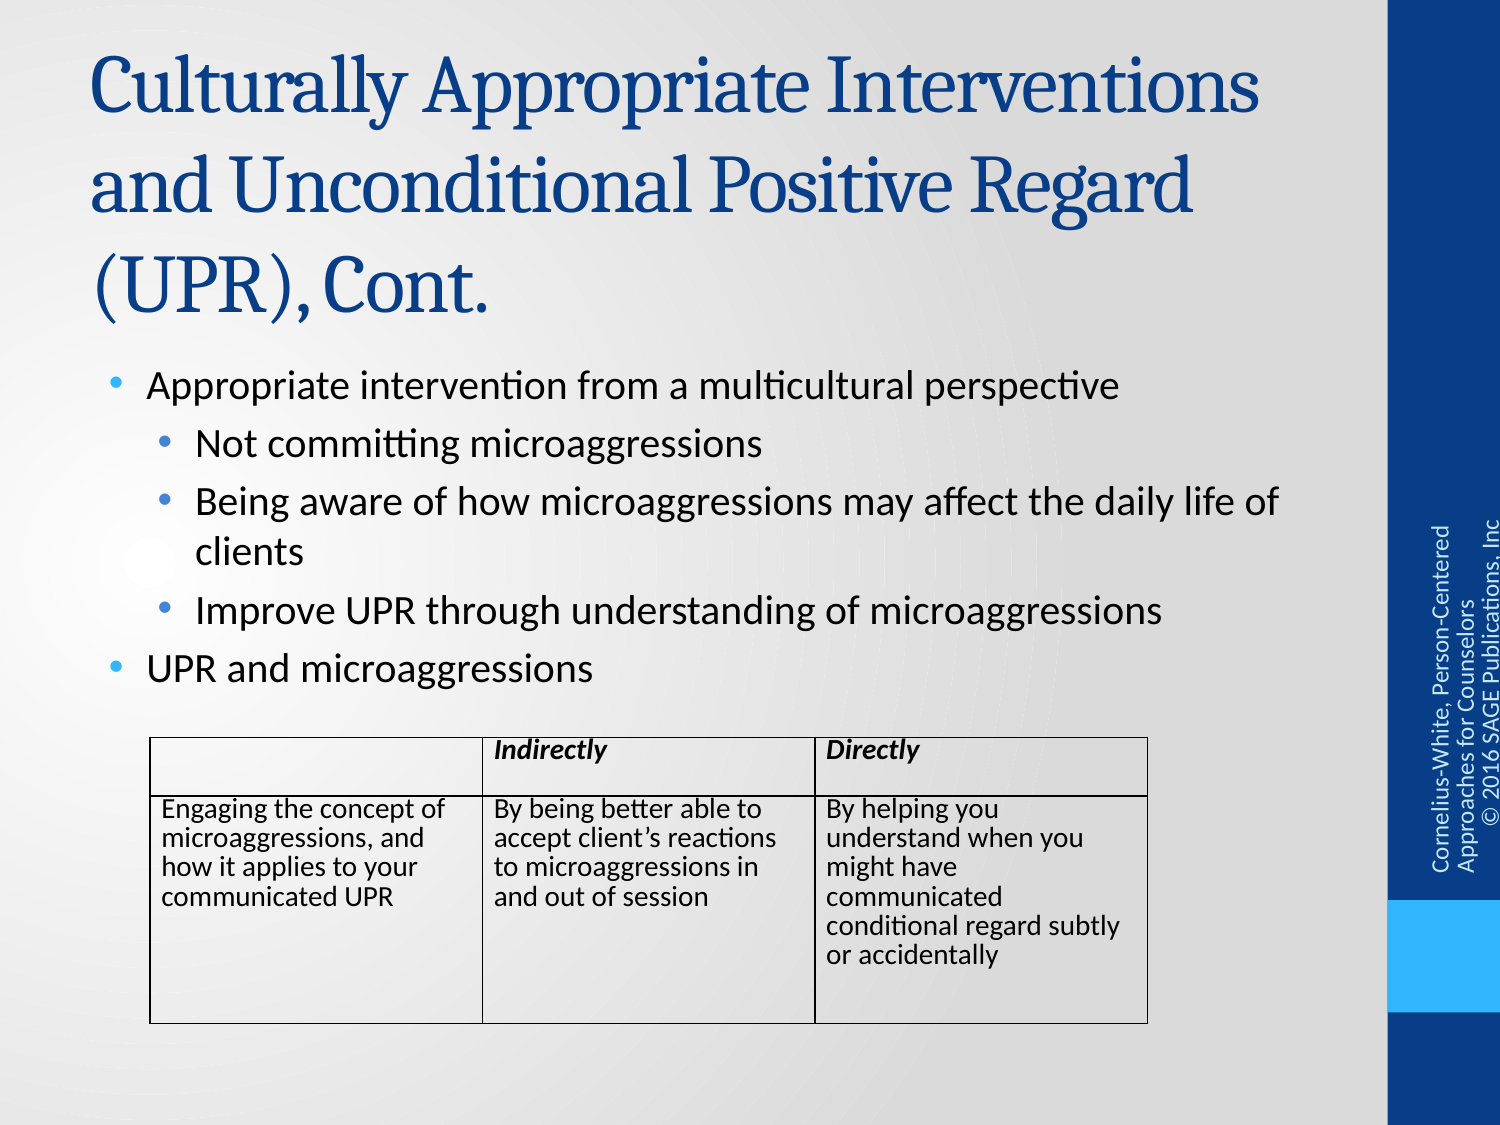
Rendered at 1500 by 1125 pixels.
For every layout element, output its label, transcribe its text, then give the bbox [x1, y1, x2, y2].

list Appropriate intervention from a multicultural perspective Not committing microaggressions Being aware of how microaggressions may affect the daily life of clients Improve UPR through understanding of microaggressions UPR and microaggressions [75, 350, 1325, 1075]
table_header Indirectly [483, 738, 814, 795]
table_cell Engaging the concept of microaggressions, and how it applies to your communicated UPR [151, 797, 482, 1023]
table_cell By helping you understand when you might have communicated conditional regard subtly or accidentally [816, 797, 1147, 1023]
footer Cornelius-White, Person-Centered Approaches for Counselors © 2016 SAGE Publications, Inc. [1408, 500, 1469, 889]
table_header [151, 738, 482, 795]
title Culturally Appropriate Interventions and Unconditional Positive Regard (UPR), Cont. [75, 45, 1325, 313]
table_cell By being better able to accept client’s reactions to microaggressions in and out of session [483, 797, 814, 1023]
table_header Directly [816, 738, 1147, 795]
